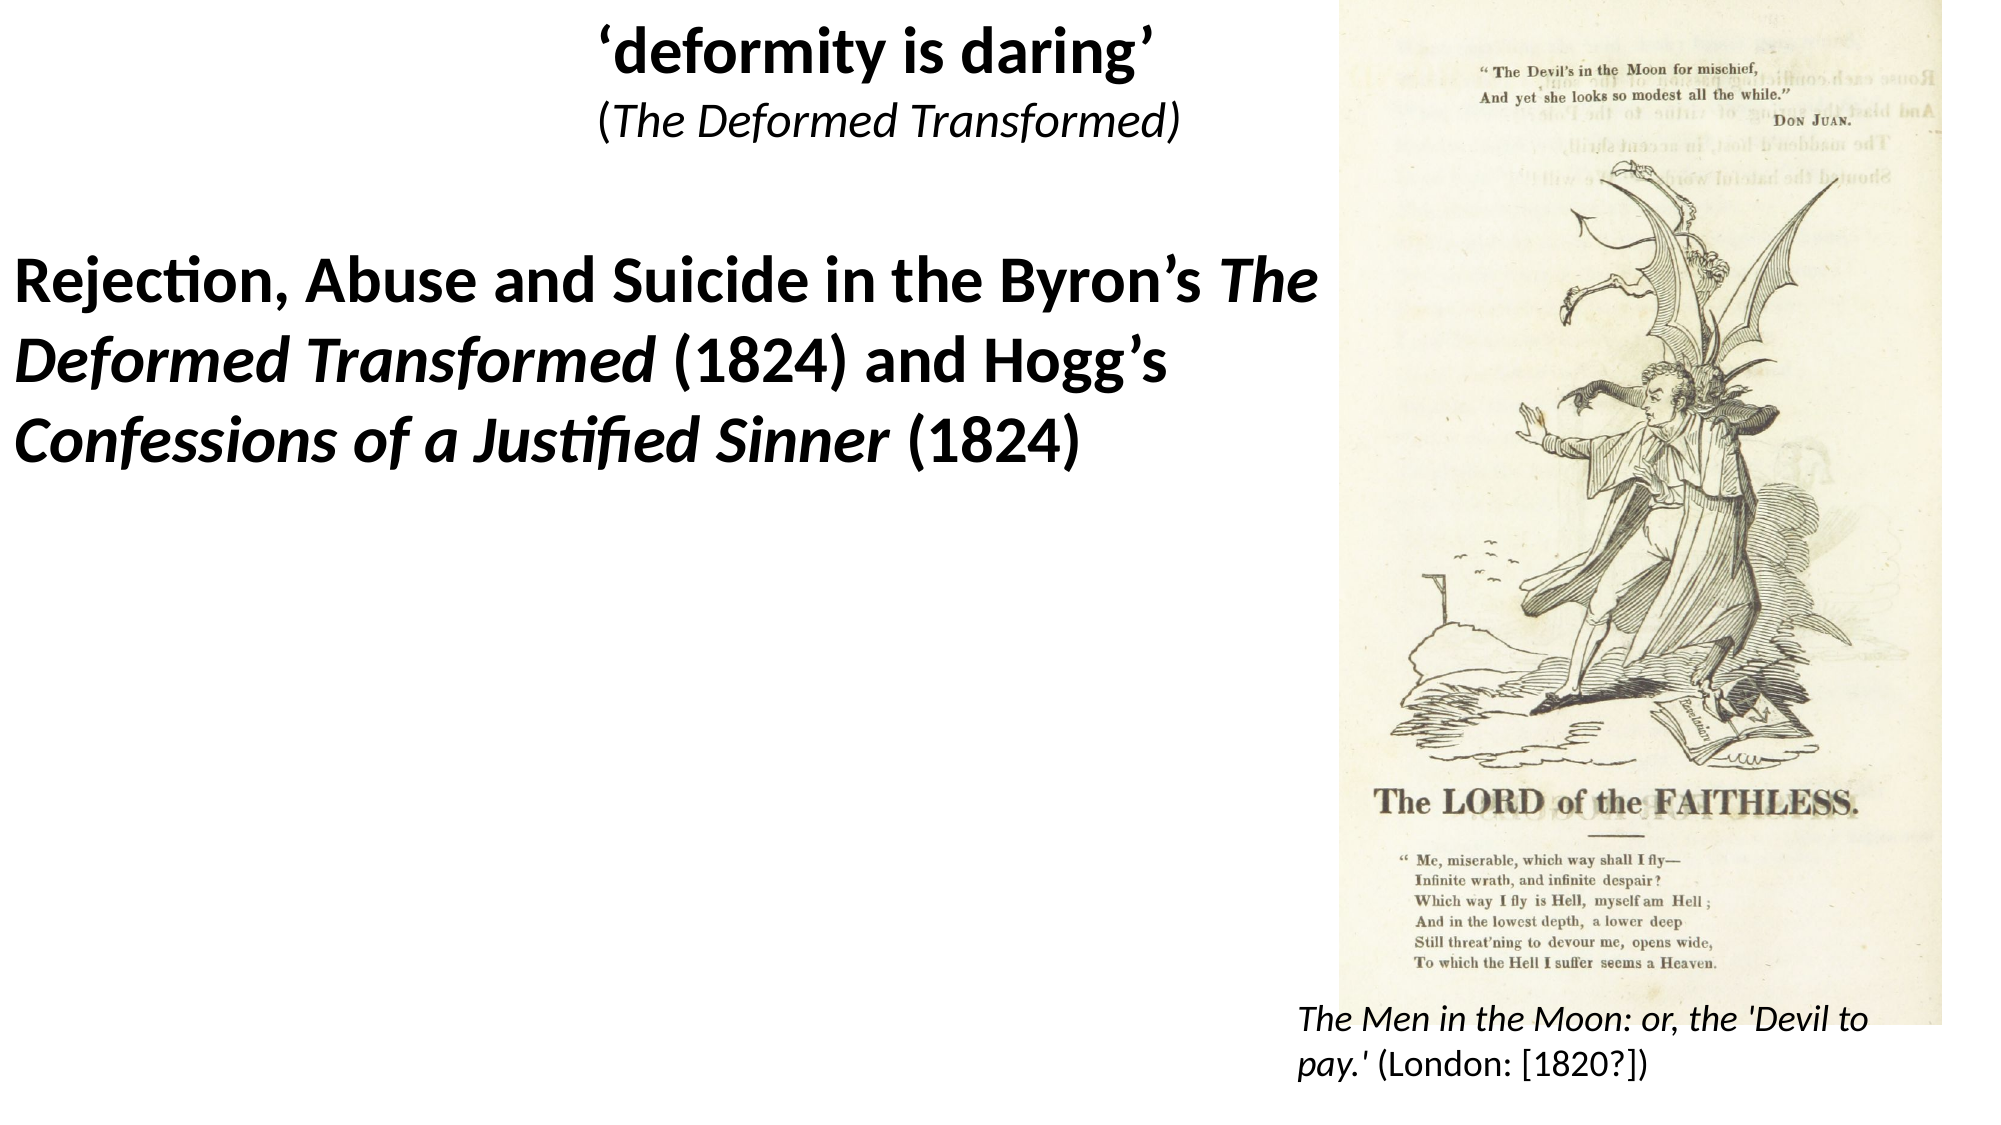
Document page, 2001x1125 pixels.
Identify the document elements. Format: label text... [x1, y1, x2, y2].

text_box The Men in the Moon: or, the 'Devil to pay.' (London: [1820?]) [1282, 986, 1931, 1091]
picture [1338, 0, 1942, 1025]
text_box Rejection, Abuse and Suicide in the Byron’s The Deformed Transformed (1824) and Hogg’s Confessions of a Justified Sinner (1824) [0, 228, 1338, 483]
text_box ‘deformity is daring’ (The Deformed Transformed) [581, 0, 1338, 155]
